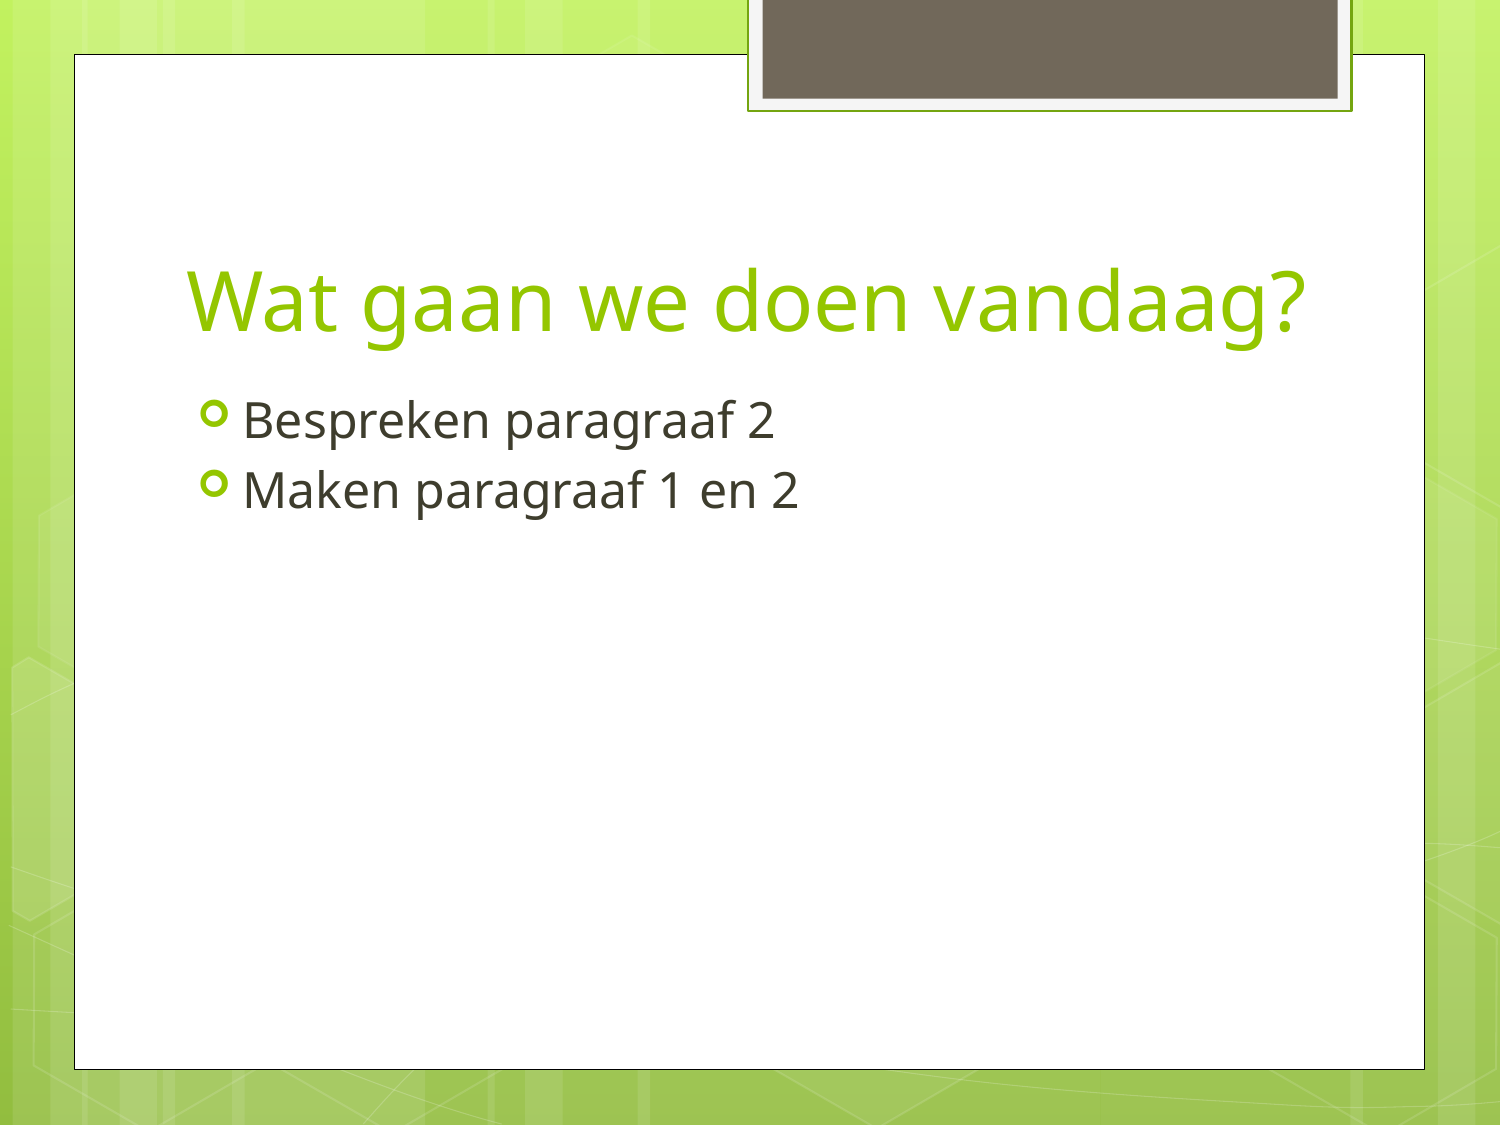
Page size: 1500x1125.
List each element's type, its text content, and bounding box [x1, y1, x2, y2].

list Bespreken paragraaf 2 Maken paragraaf 1 en 2 [171, 381, 1283, 957]
title Wat gaan we doen vandaag? [171, 168, 1324, 357]
